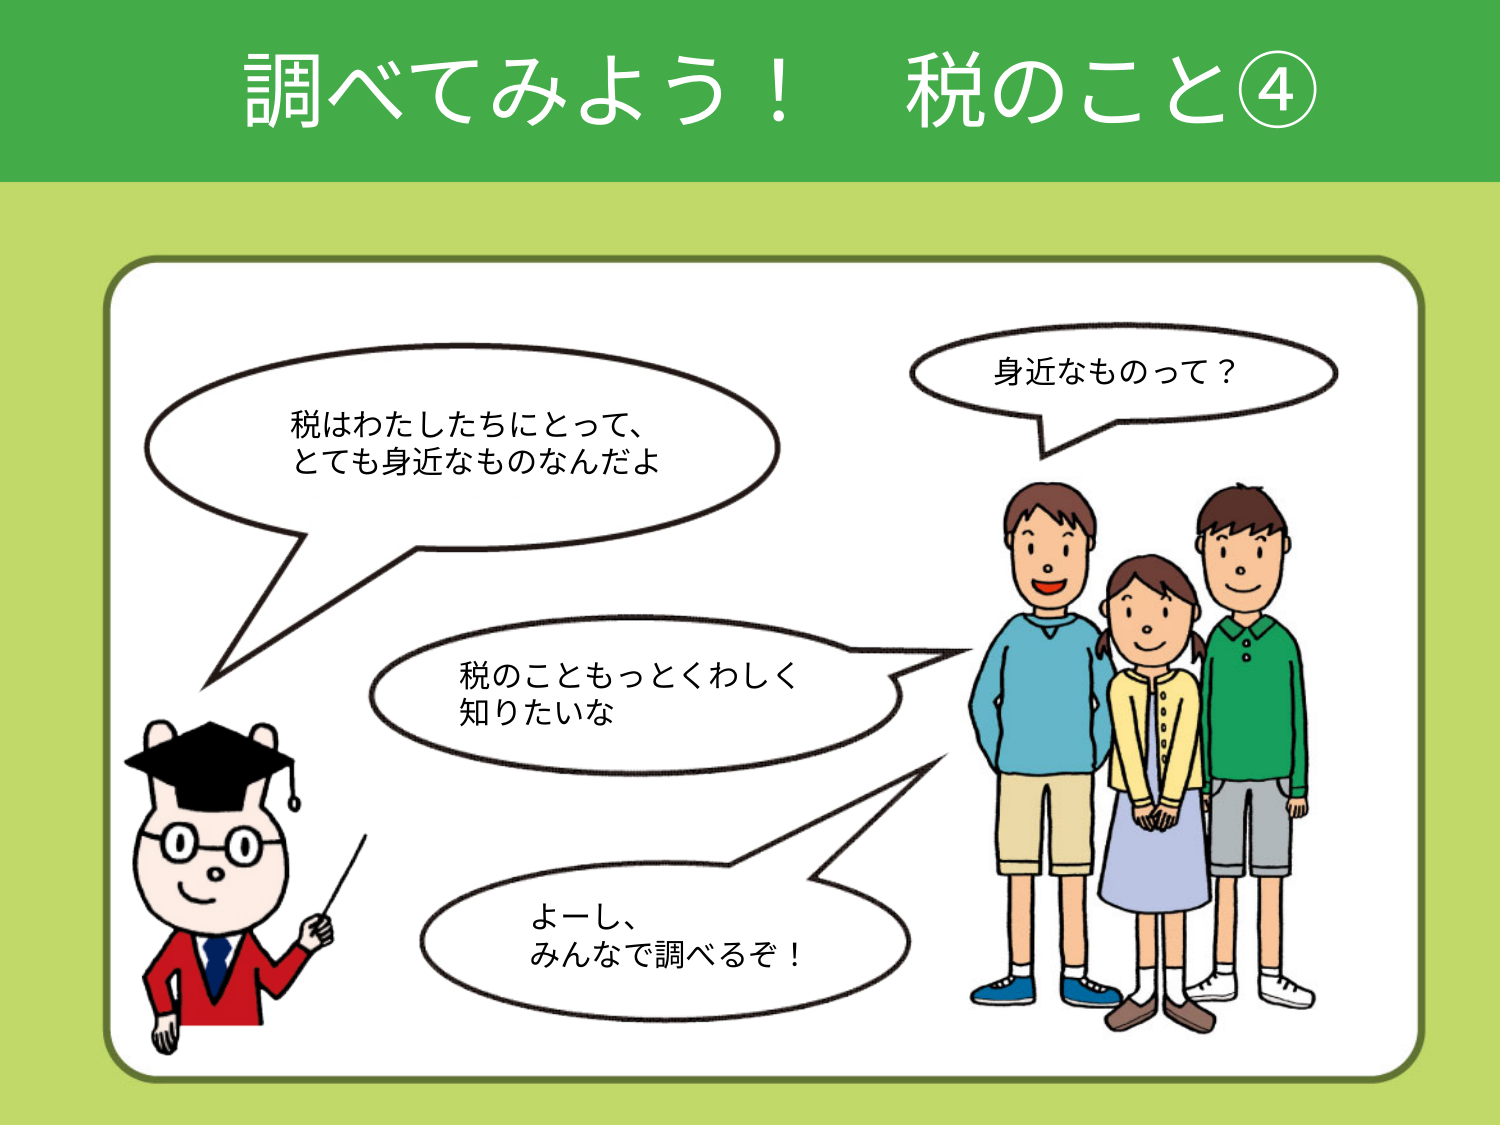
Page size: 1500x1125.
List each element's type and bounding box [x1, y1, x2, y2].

picture [959, 471, 1330, 1051]
text_box [135, 326, 787, 705]
text_box [903, 314, 1345, 471]
text_box [0, 0, 1500, 1125]
text_box [407, 744, 963, 1036]
text_box [375, 608, 980, 788]
picture [120, 711, 373, 1059]
